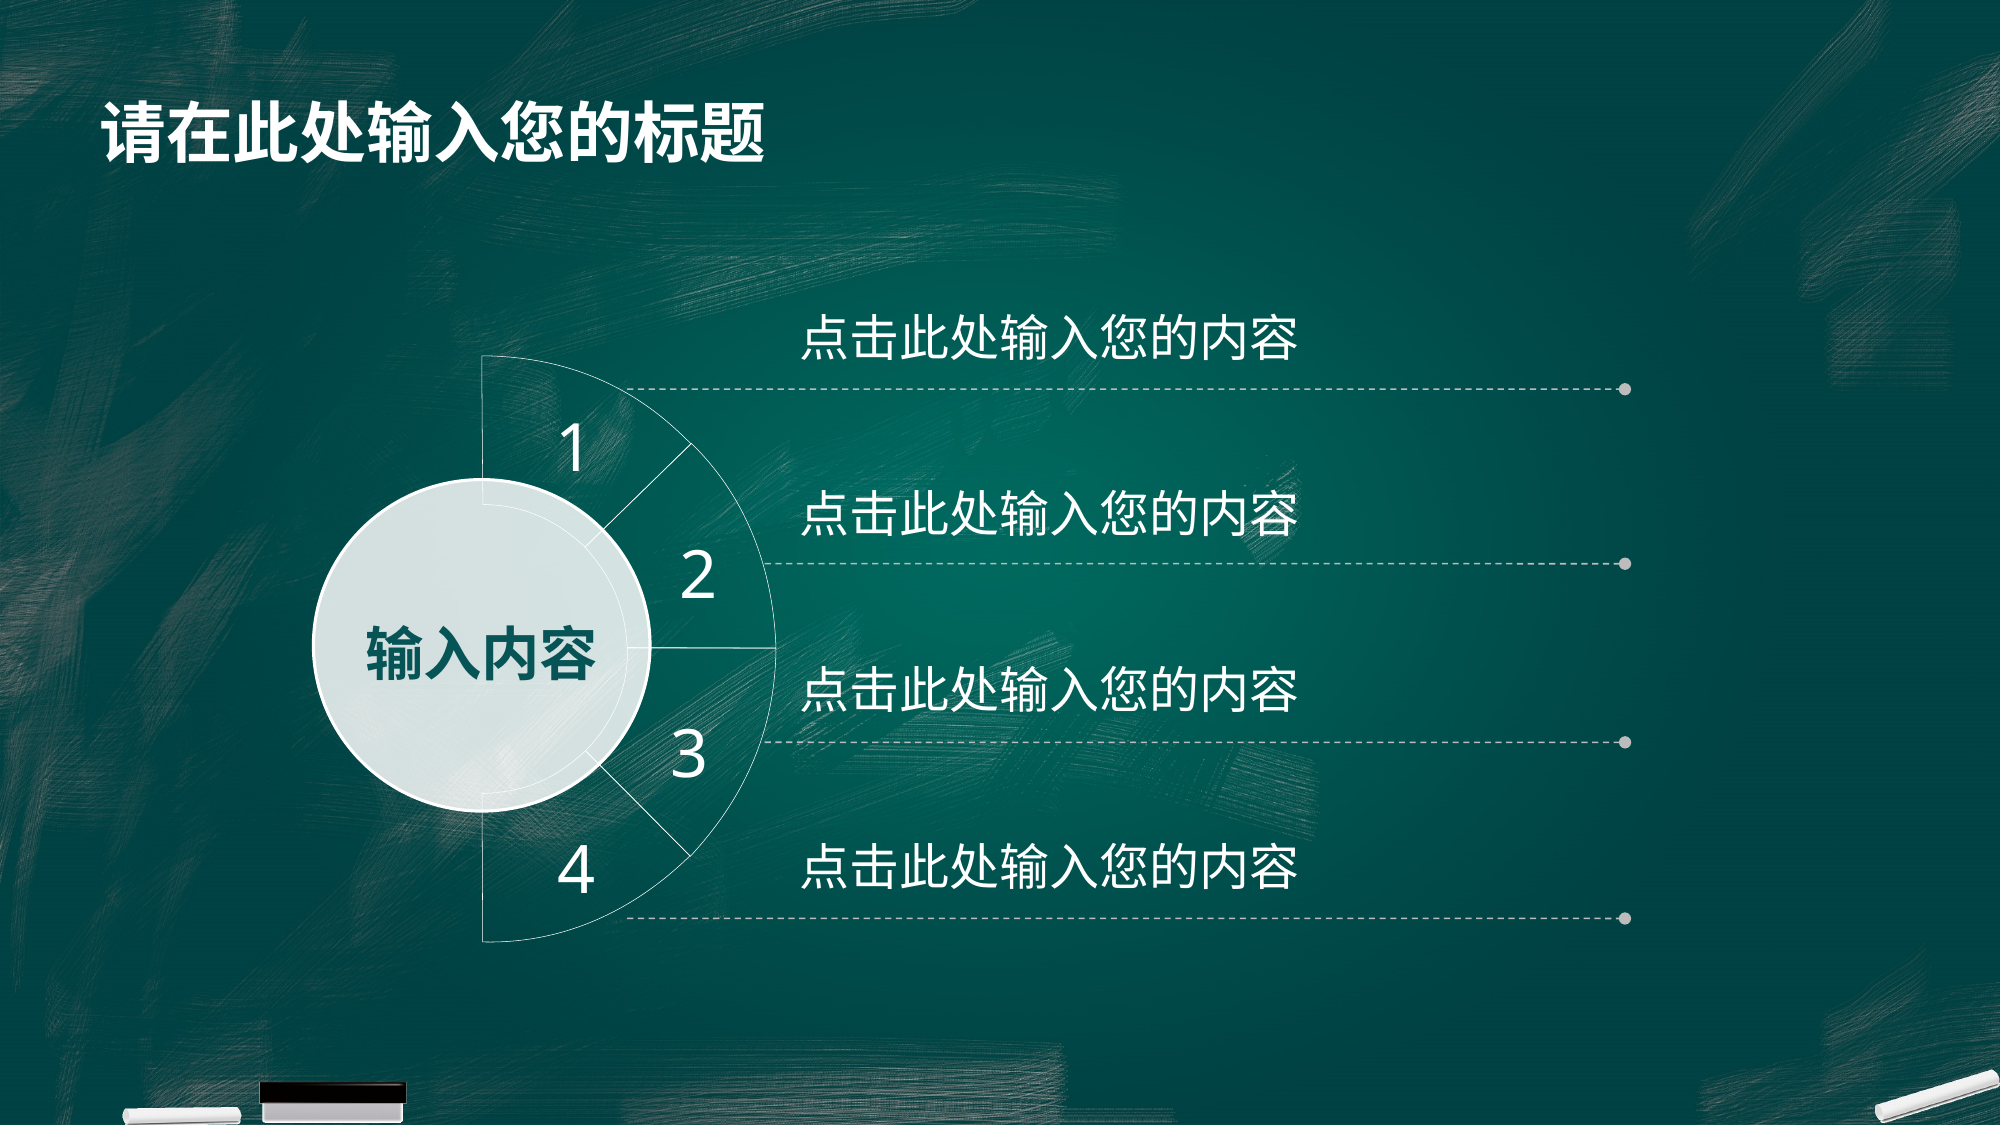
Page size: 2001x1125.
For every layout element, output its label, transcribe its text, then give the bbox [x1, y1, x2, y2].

text_box 1 [480, 354, 691, 547]
title 请在此处输入您的标题 [84, 56, 1929, 216]
text_box 4 [480, 750, 690, 944]
text_box [1618, 912, 1632, 925]
text_box 点击此处输入您的内容 [764, 283, 1625, 390]
text_box 输入内容 [312, 478, 626, 813]
text_box 点击此处输入您的内容 [764, 635, 1625, 742]
text_box [1619, 557, 1632, 570]
text_box [1611, 736, 1632, 749]
text_box 点击此处输入您的内容 [764, 812, 1625, 919]
picture [0, 0, 2000, 1125]
text_box 3 [584, 646, 764, 858]
text_box [1618, 383, 1632, 396]
text_box 2 [583, 441, 777, 647]
text_box 点击此处输入您的内容 [764, 459, 1625, 566]
